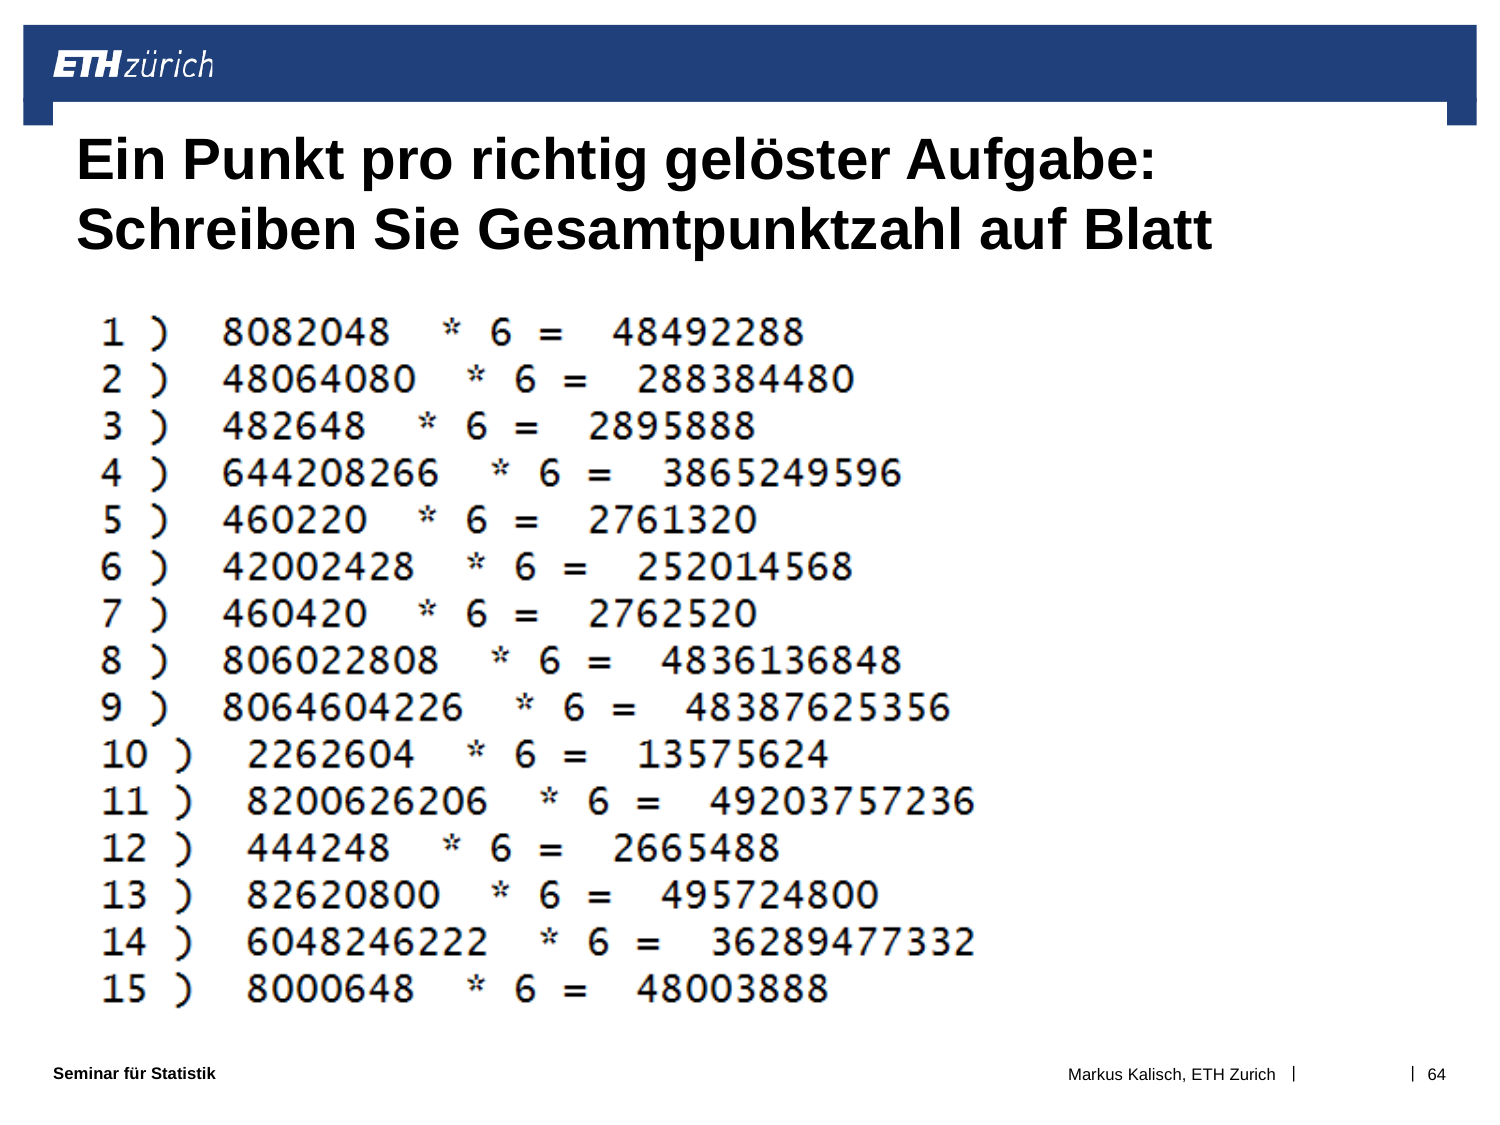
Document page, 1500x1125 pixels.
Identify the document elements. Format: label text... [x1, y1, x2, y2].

picture [93, 311, 1000, 1014]
slide_number 64 [1415, 1034, 1459, 1112]
footer Markus Kalisch, ETH Zurich [750, 1034, 1277, 1112]
title Ein Punkt pro richtig gelöster Aufgabe: Schreiben Sie Gesamtpunktzahl auf Blatt [53, 101, 1447, 262]
